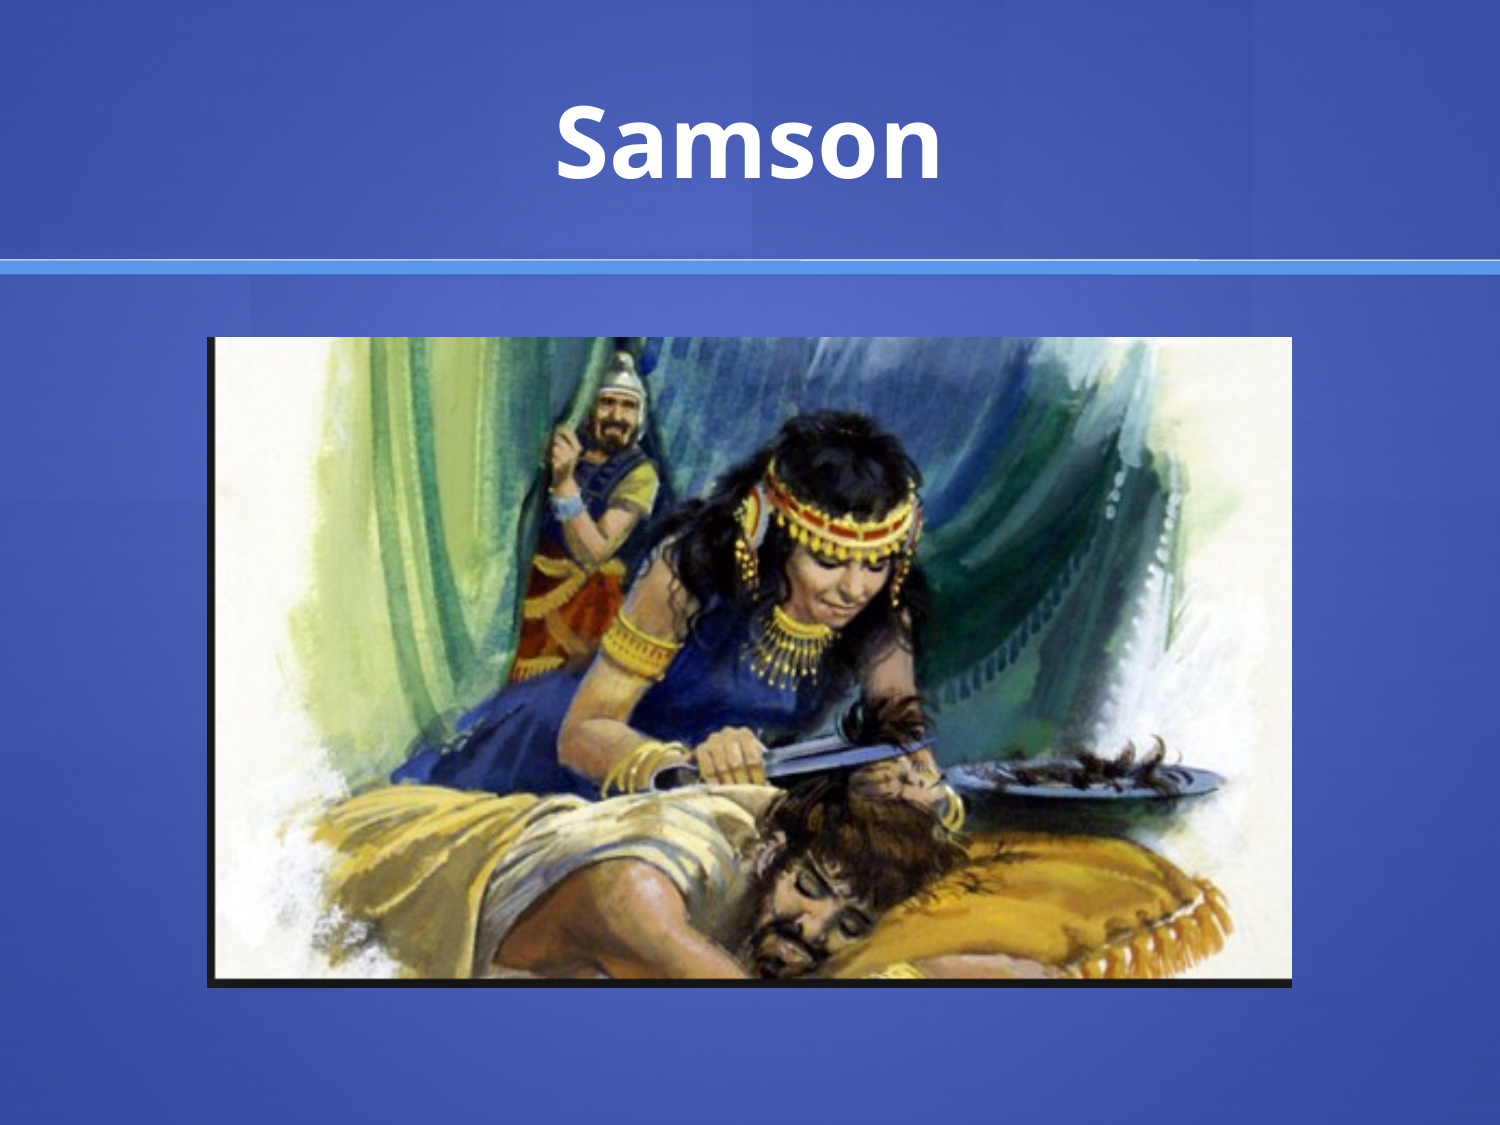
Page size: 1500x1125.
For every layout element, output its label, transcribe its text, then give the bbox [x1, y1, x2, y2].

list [73, 336, 1426, 989]
title Samson [75, 45, 1425, 233]
